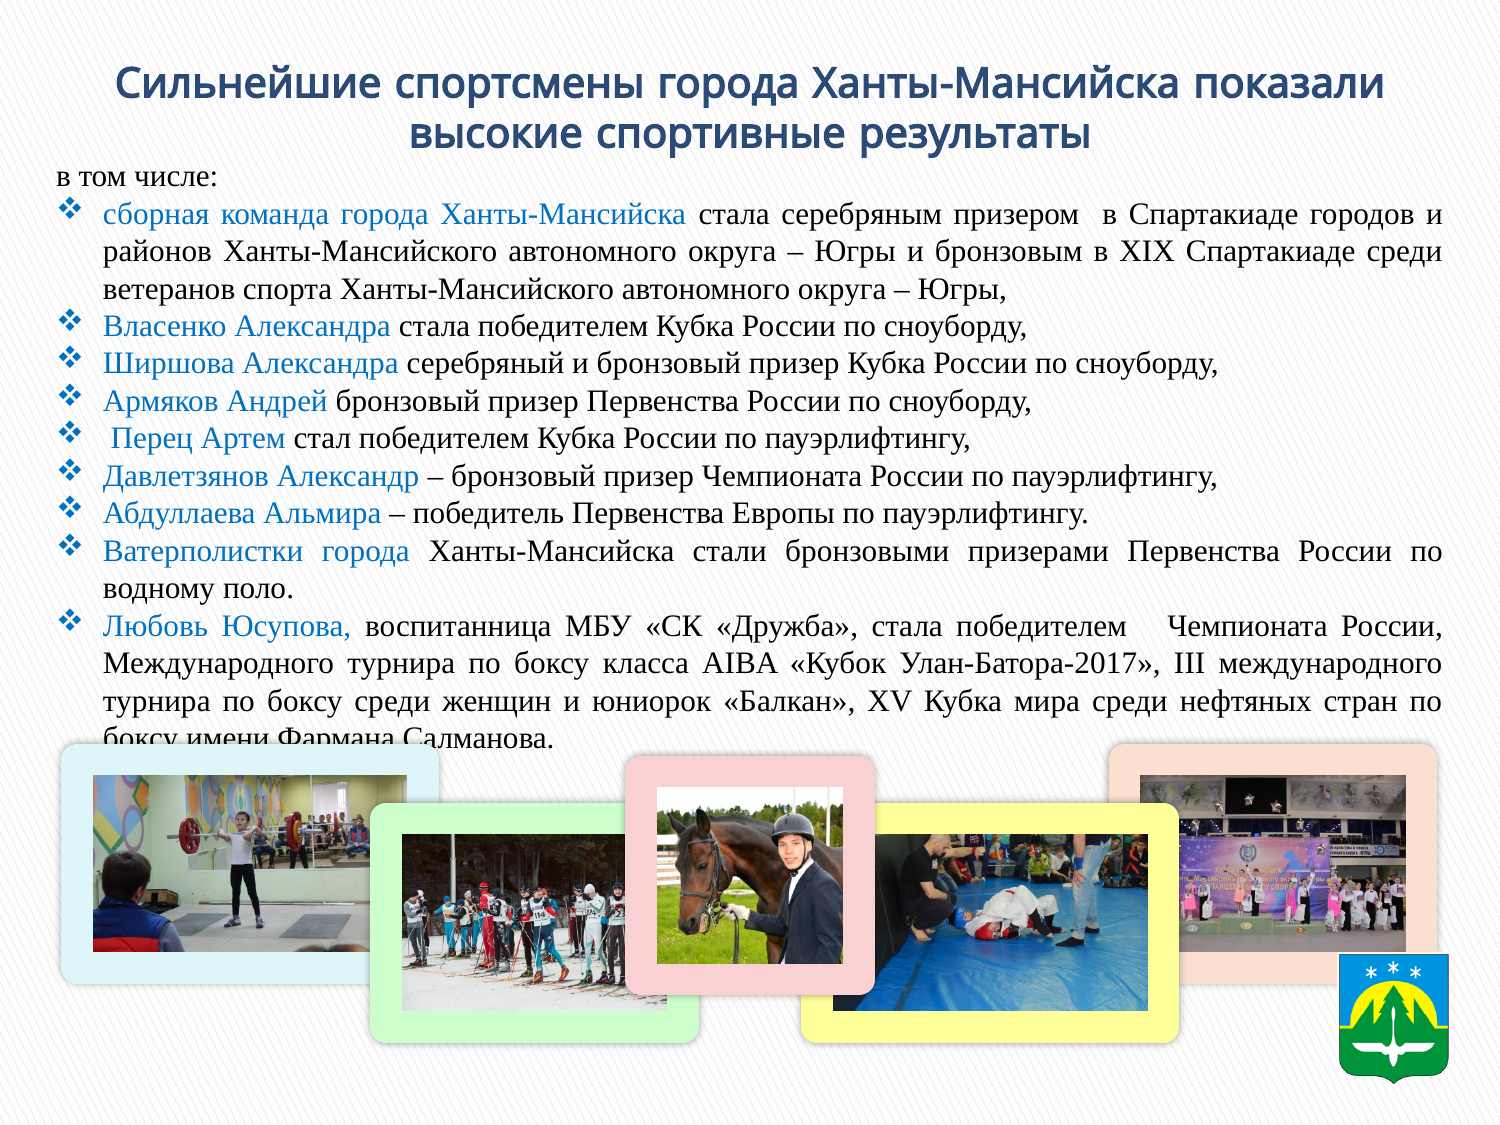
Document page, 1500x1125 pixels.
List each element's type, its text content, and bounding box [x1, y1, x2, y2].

picture [92, 774, 1451, 1087]
text_box Сильнейшие спортсмены города Ханты-Мансийска показали высокие спортивные результаты в том числе: сборная команда города Ханты-Мансийска стала серебряным призером в Спартакиаде городов и районов Ханты-Мансийского автономного округа – Югры и бронзовым в XIX Спартакиаде среди ветеранов спорта Ханты-Мансийского автономного округа – Югры, Власенко Александра стала победителем Кубка России по сноуборду, Ширшова Александра серебряный и бронзовый призер Кубка России по сноуборду, Армяков Андрей бронзовый призер Первенства России по сноуборду, Перец Артем стал победителем Кубка России по пауэрлифтингу, Давлетзянов Александр – бронзовый призер Чемпионата России по пауэрлифтингу, Абдуллаева Альмира – победитель Первенства Европы по пауэрлифтингу. Ватерполистки города Ханты-Мансийска стали бронзовыми призерами Первенства России по водному поло. Любовь Юсупова, воспитанница МБУ «СК «Дружба», стала победителем Чемпионата России, Международного турнира по боксу класса AIBA «Кубок Улан-Батора-2017», III международного турнира по боксу среди женщин и юниорок «Балкан», XV Кубка мира среди нефтяных стран по боксу имени Фармана Салманова. [41, 48, 1459, 802]
